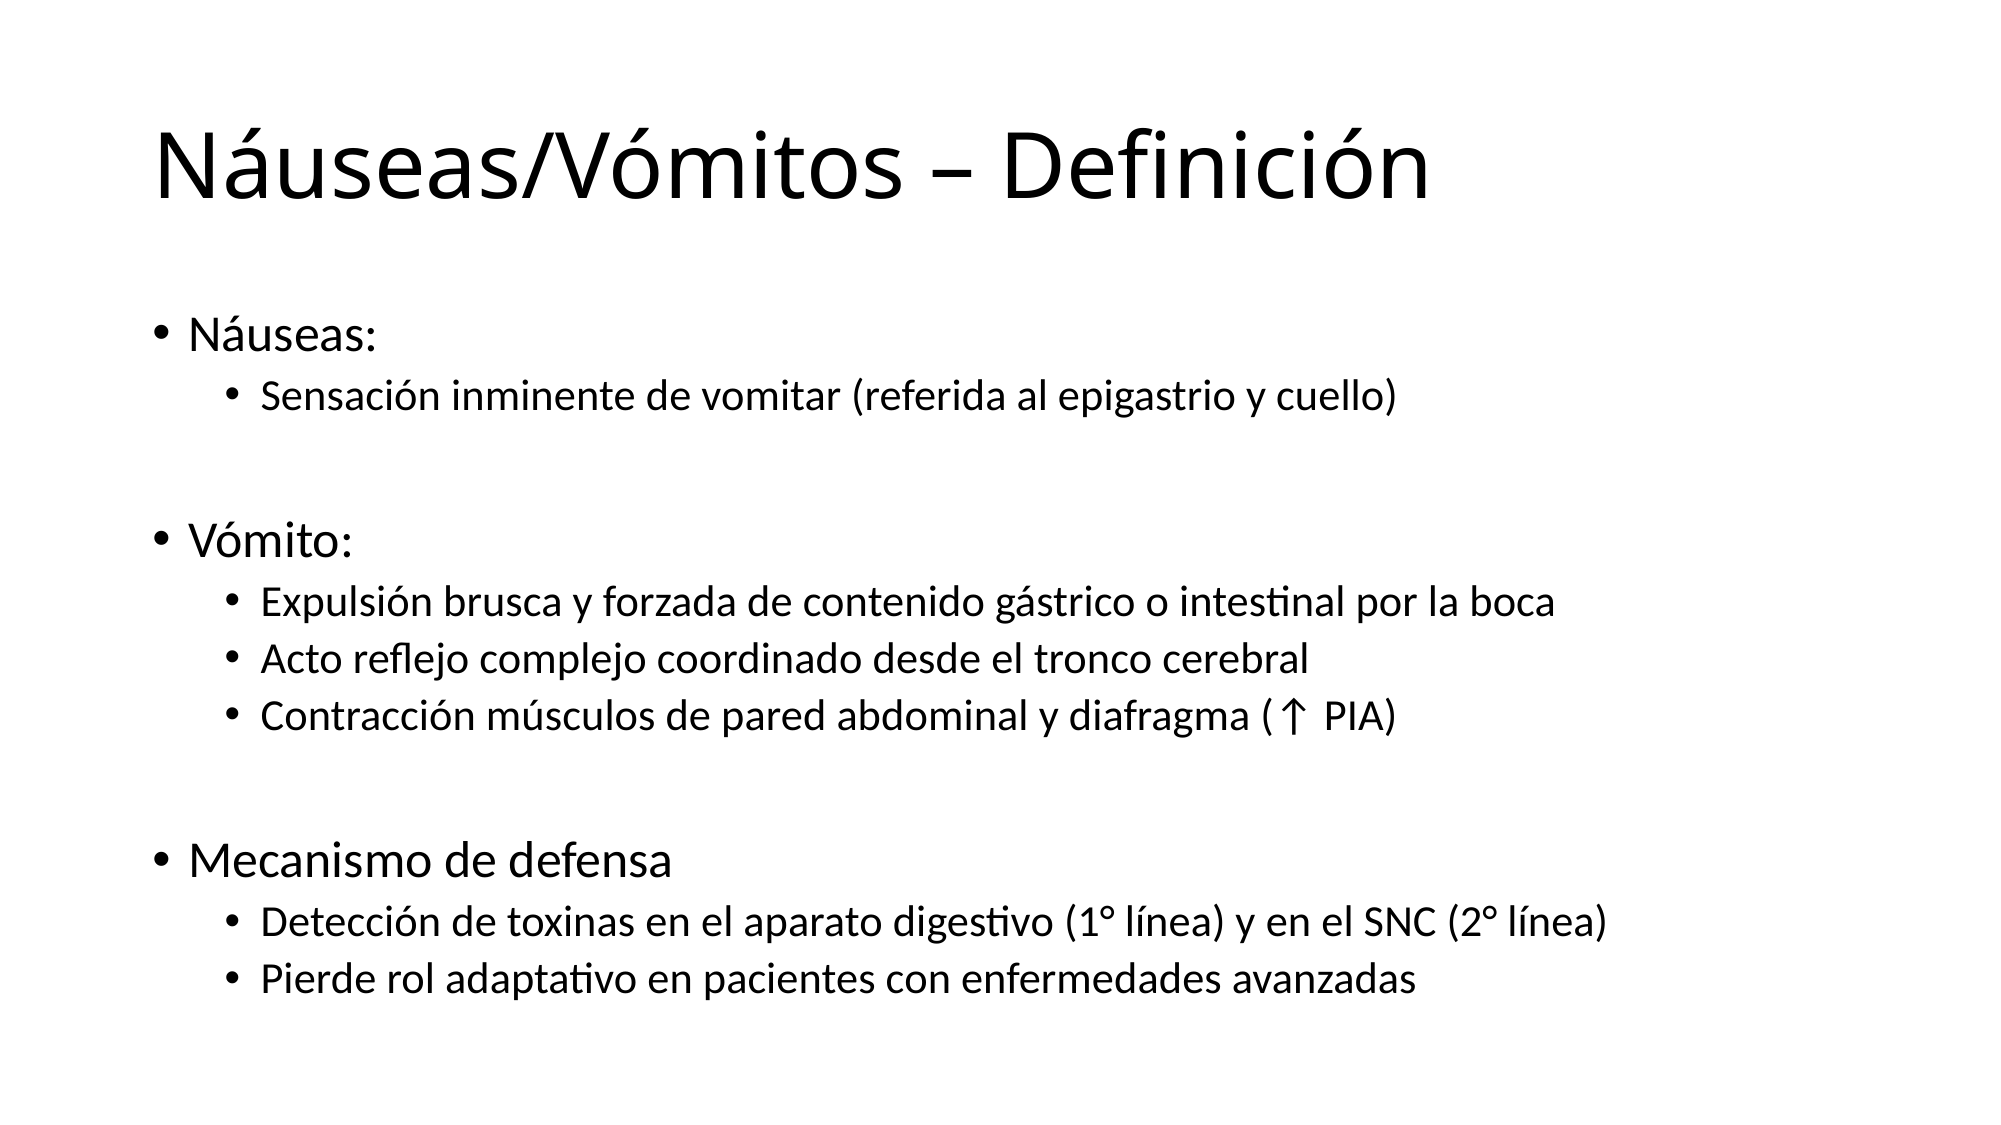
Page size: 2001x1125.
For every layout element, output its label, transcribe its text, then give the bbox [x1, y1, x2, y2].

title Náuseas/Vómitos – Definición [137, 59, 1863, 278]
list Náuseas: Sensación inminente de vomitar (referida al epigastrio y cuello) Vómito: Expulsión brusca y forzada de contenido gástrico o intestinal por la boca Acto reflejo complejo coordinado desde el tronco cerebral Contracción músculos de pared abdominal y diafragma (↑ PIA) Mecanismo de defensa Detección de toxinas en el aparato digestivo (1° línea) y en el SNC (2° línea) Pierde rol adaptativo en pacientes con enfermedades avanzadas [137, 299, 1863, 1014]
